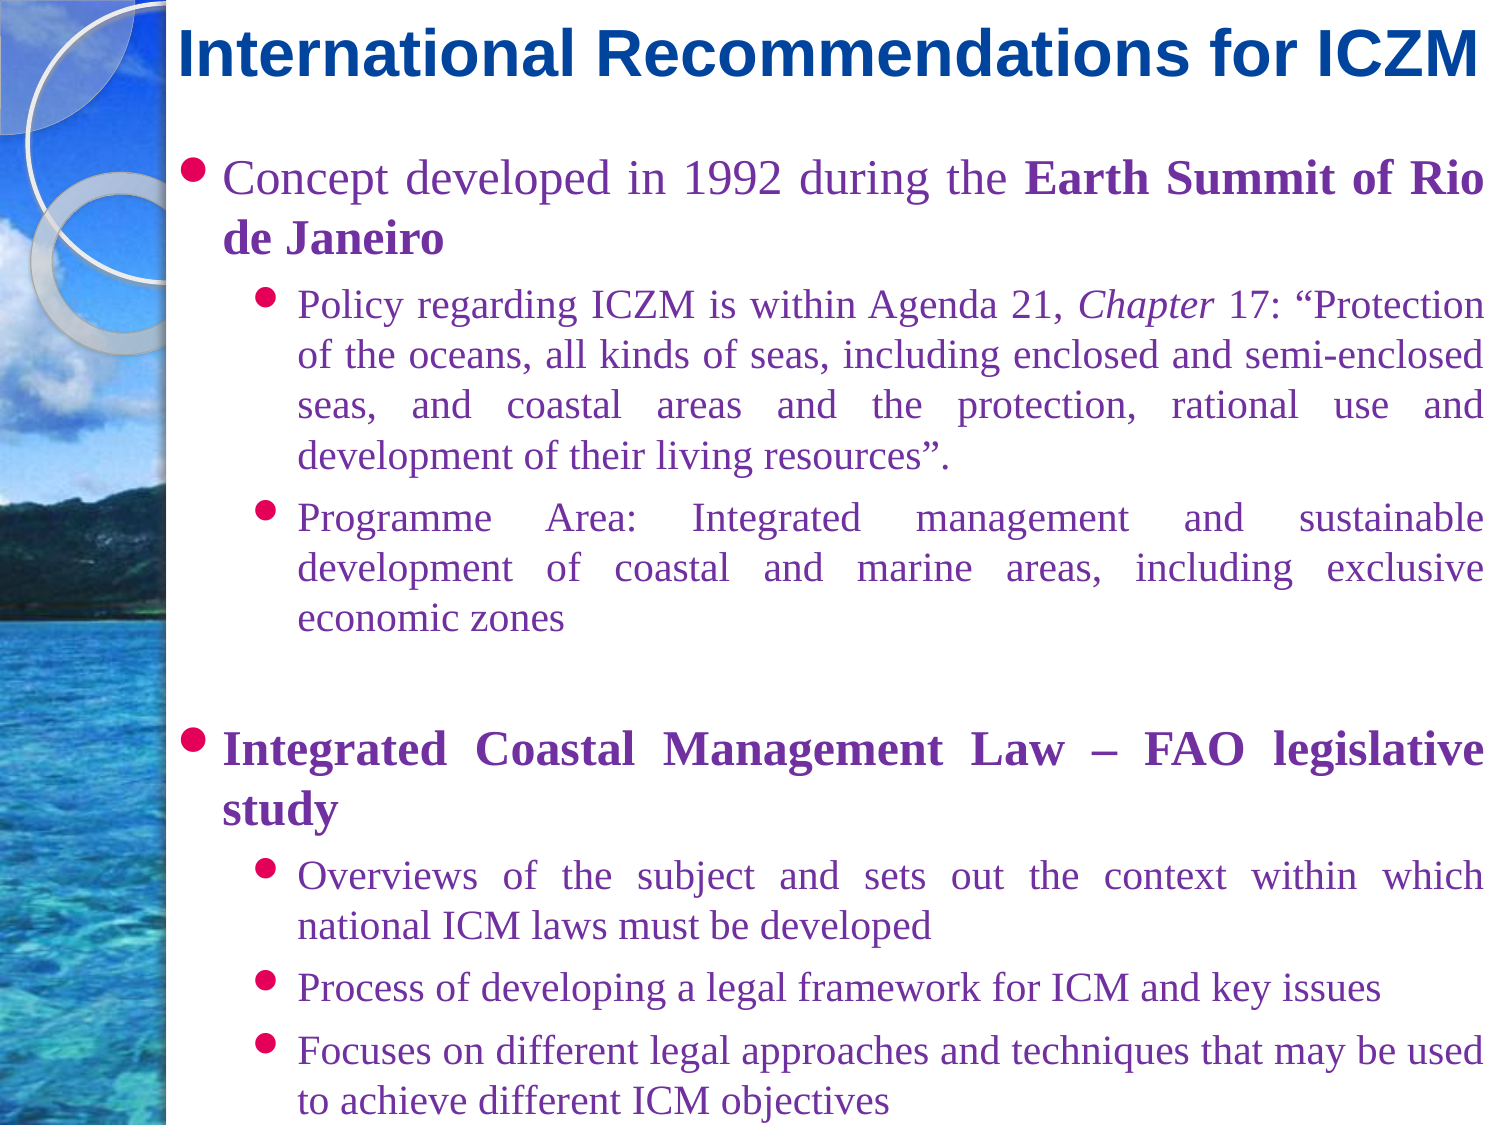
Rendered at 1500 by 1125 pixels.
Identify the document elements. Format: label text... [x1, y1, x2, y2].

picture [0, 134, 166, 1125]
picture [32, 13, 160, 207]
picture [62, 195, 160, 280]
title International Recommendations for ICZM [162, 0, 1500, 137]
picture [53, 240, 160, 332]
text_box Concept developed in 1992 during the Earth Summit of Rio de Janeiro Policy regarding ICZM is within Agenda 21, Chapter 17: “Protection of the oceans, all kinds of seas, including enclosed and semi-enclosed seas, and coastal areas and the protection, rational use and development of their living resources”. Programme Area: Integrated management and sustainable development of coastal and marine areas, including exclusive economic zones Integrated Coastal Management Law – FAO legislative study Overviews of the subject and sets out the context within which national ICM laws must be developed Process of developing a legal framework for ICM and key issues Focuses on different legal approaches and techniques that may be used to achieve different ICM objectives [162, 137, 1500, 888]
picture [136, 0, 162, 4]
